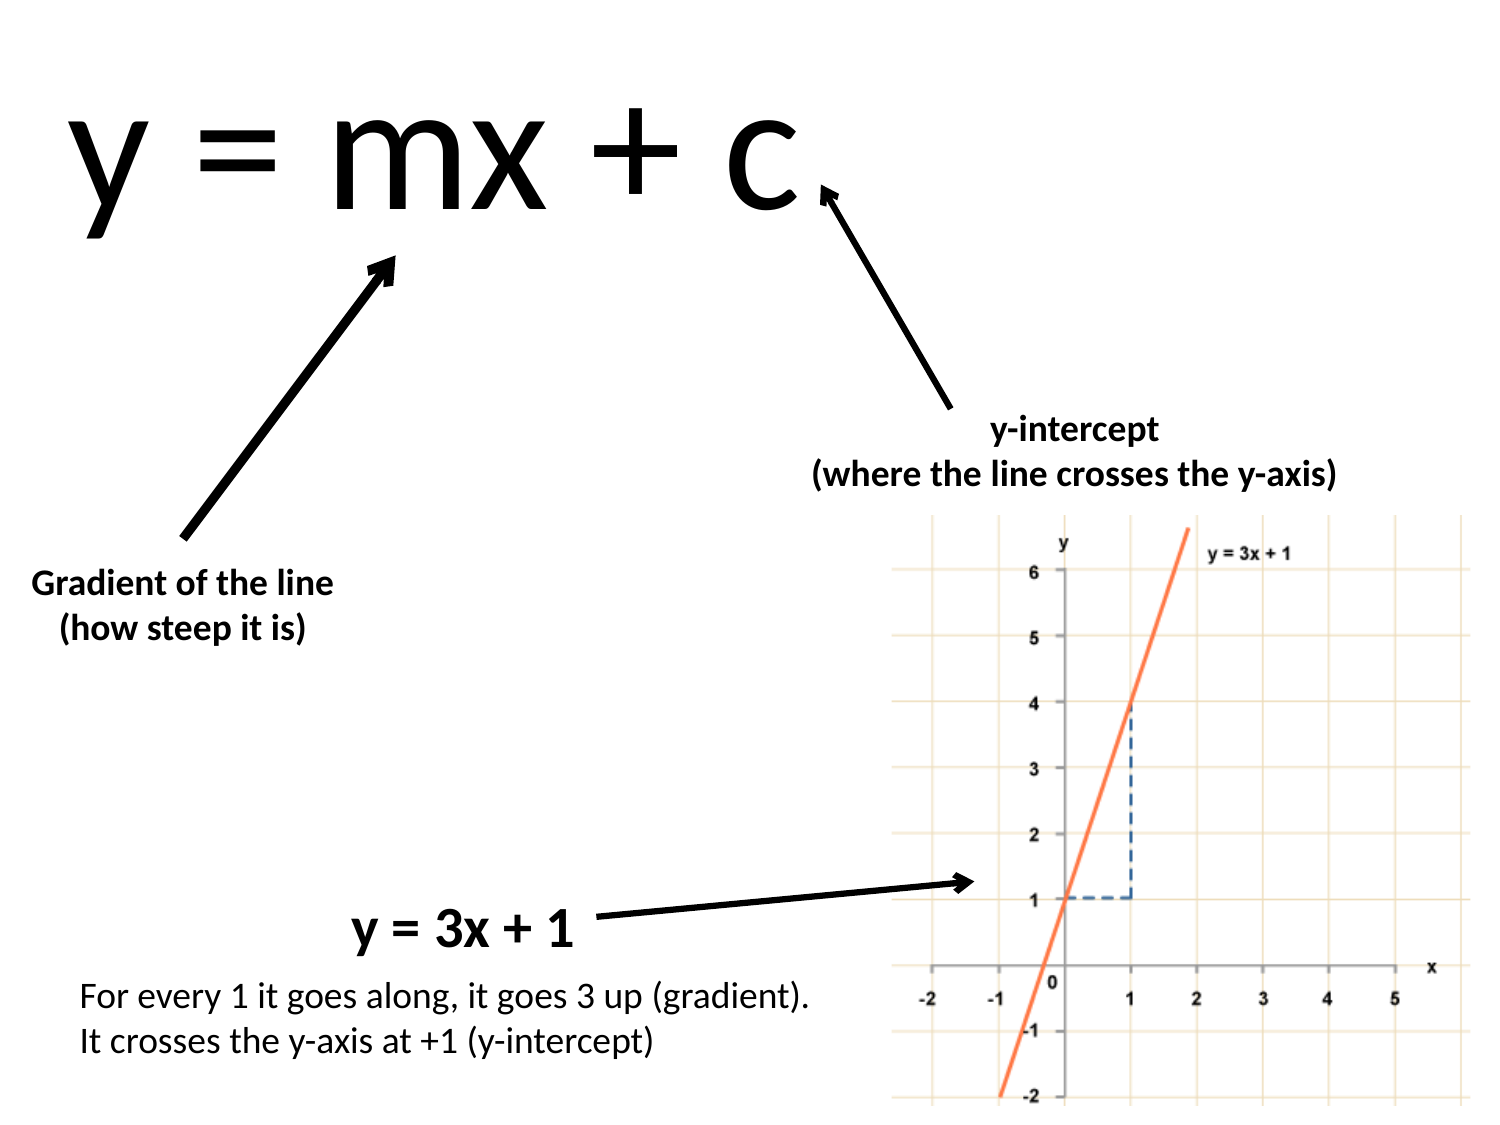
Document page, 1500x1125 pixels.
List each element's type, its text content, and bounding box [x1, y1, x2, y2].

text_box Gradient of the line (how steep it is) [0, 550, 372, 656]
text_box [182, 255, 396, 540]
text_box y-intercept (where the line crosses the y-axis) [750, 397, 1400, 502]
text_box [820, 184, 951, 410]
picture [891, 514, 1471, 1107]
text_box For every 1 it goes along, it goes 3 up (gradient). It crosses the y-axis at +1 (y-intercept) [64, 964, 857, 1069]
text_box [596, 881, 975, 918]
text_box y = 3x + 1 [336, 881, 798, 964]
text_box y = mx + c [53, 19, 1069, 254]
